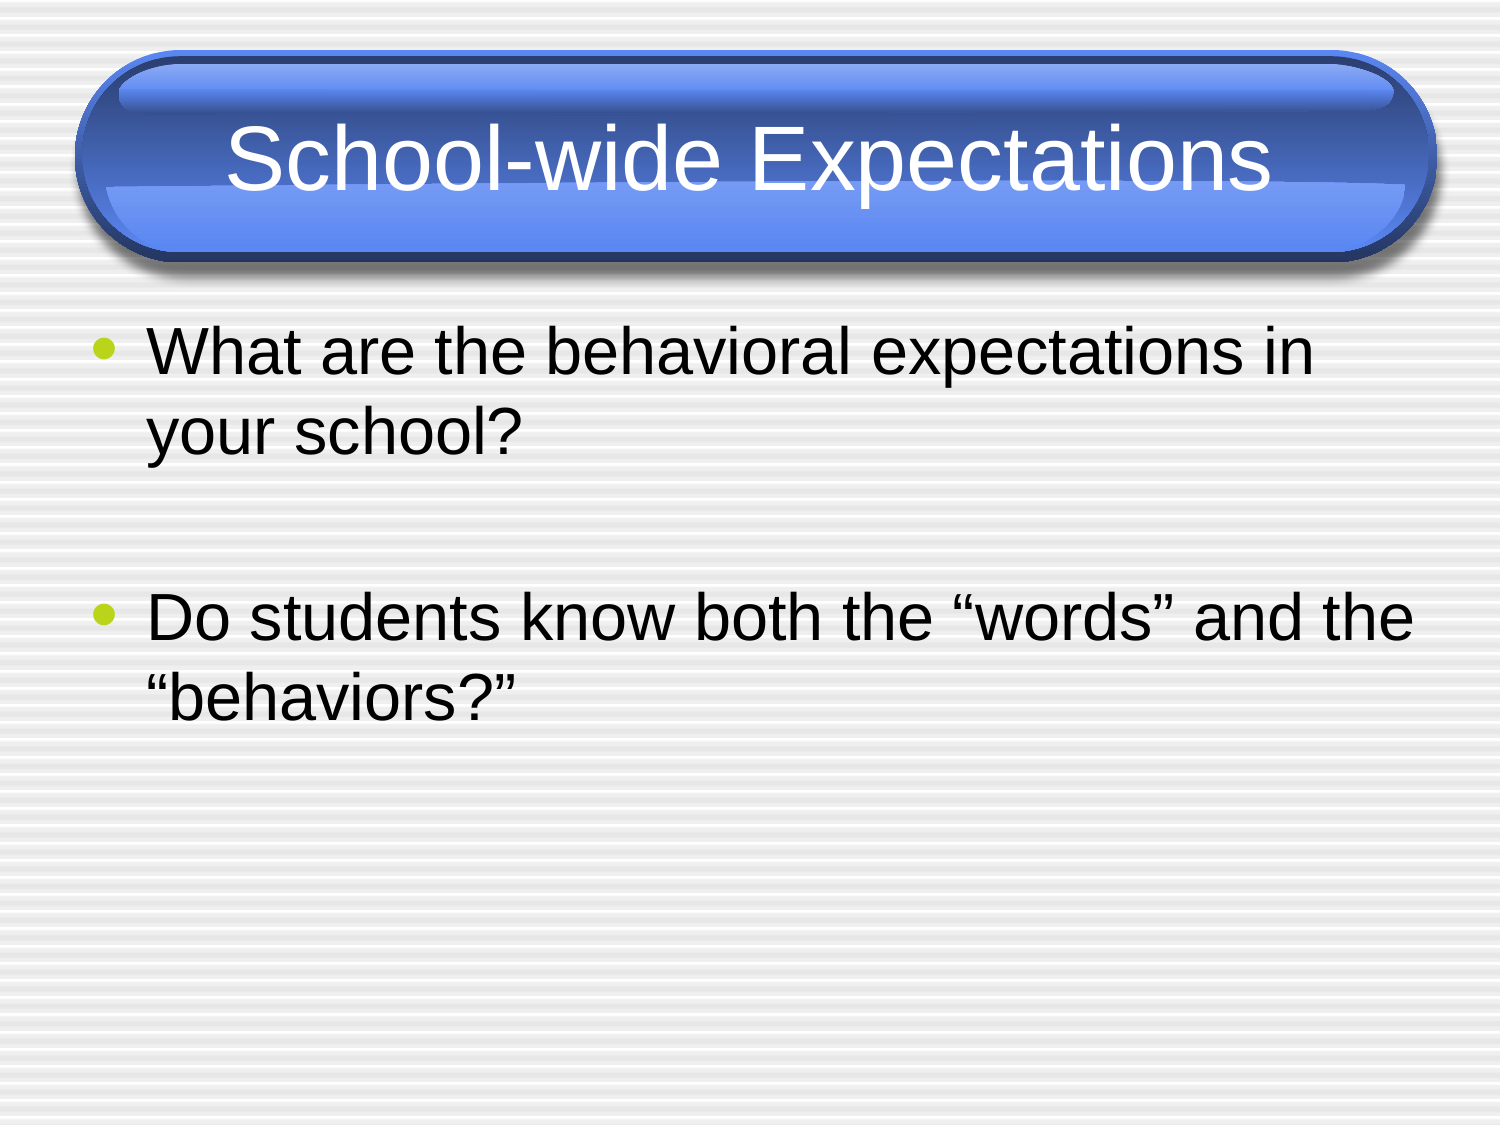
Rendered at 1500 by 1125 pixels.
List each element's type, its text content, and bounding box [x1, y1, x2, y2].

list What are the behavioral expectations in your school? Do students know both the “words” and the “behaviors?” [74, 299, 1438, 1001]
picture [0, 0, 1500, 1125]
title School-wide Expectations [112, 60, 1388, 249]
